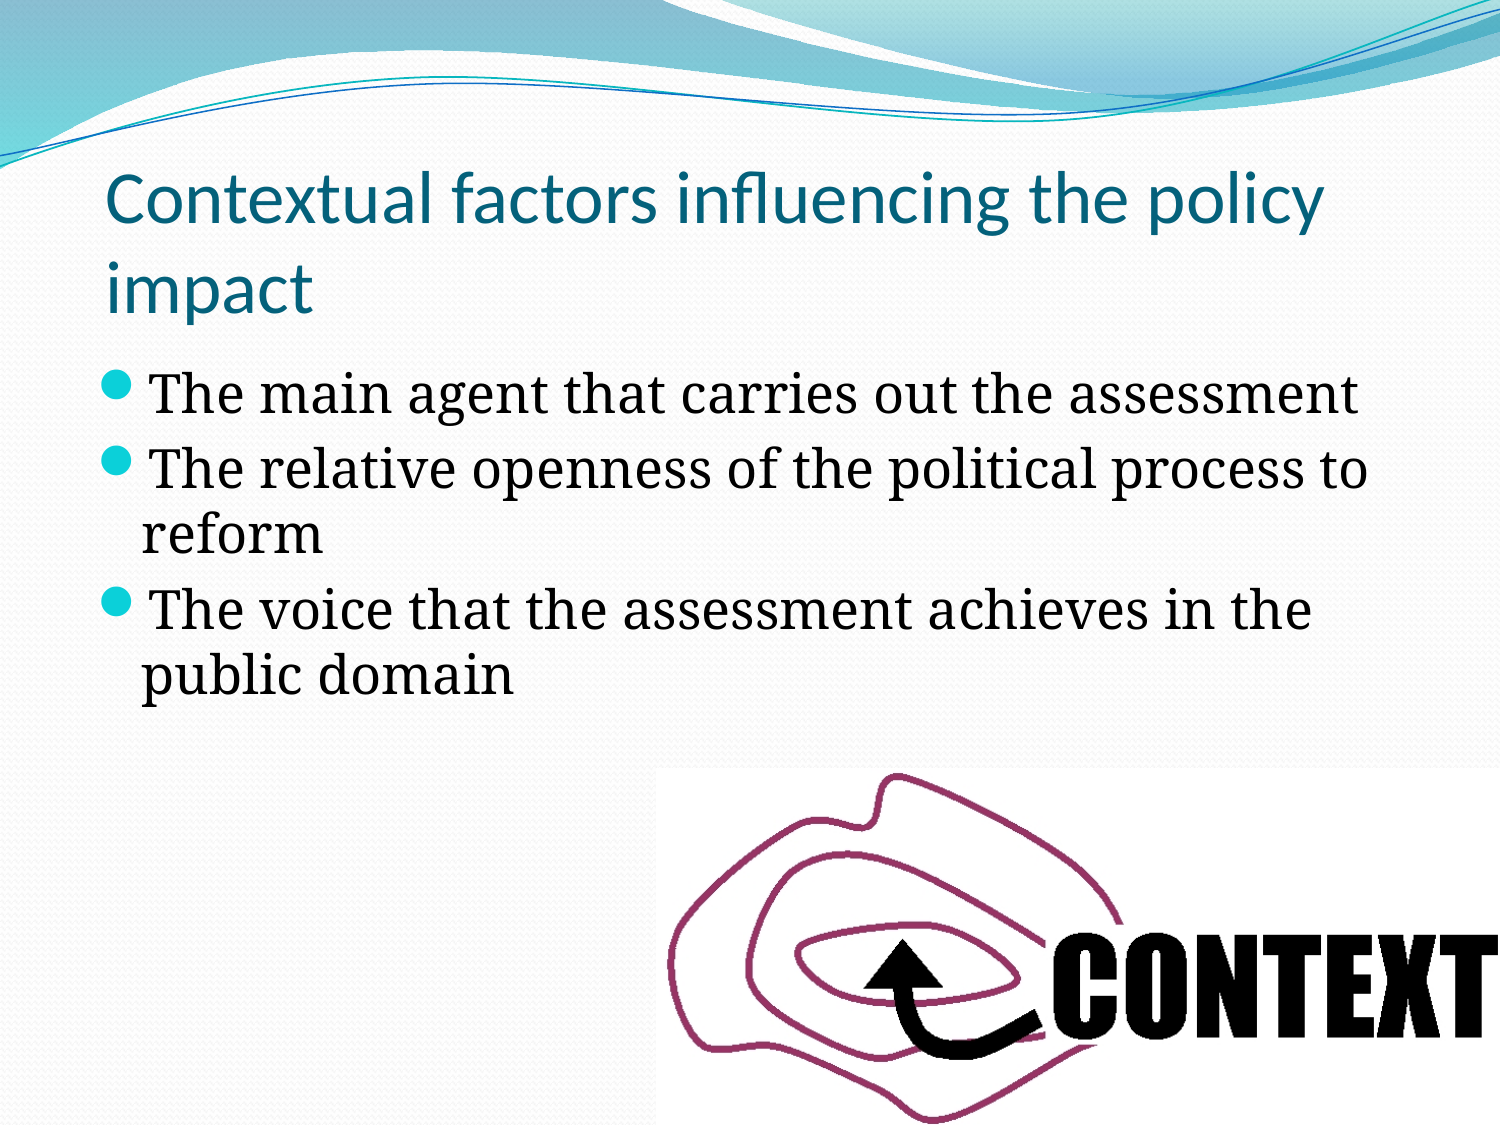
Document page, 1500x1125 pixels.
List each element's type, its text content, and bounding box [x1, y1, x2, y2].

list The main agent that carries out the assessment The relative openness of the political process to reform The voice that the assessment achieves in the public domain [81, 351, 1398, 967]
title Contextual factors influencing the policy impact [105, 140, 1433, 329]
picture [655, 768, 1500, 1125]
